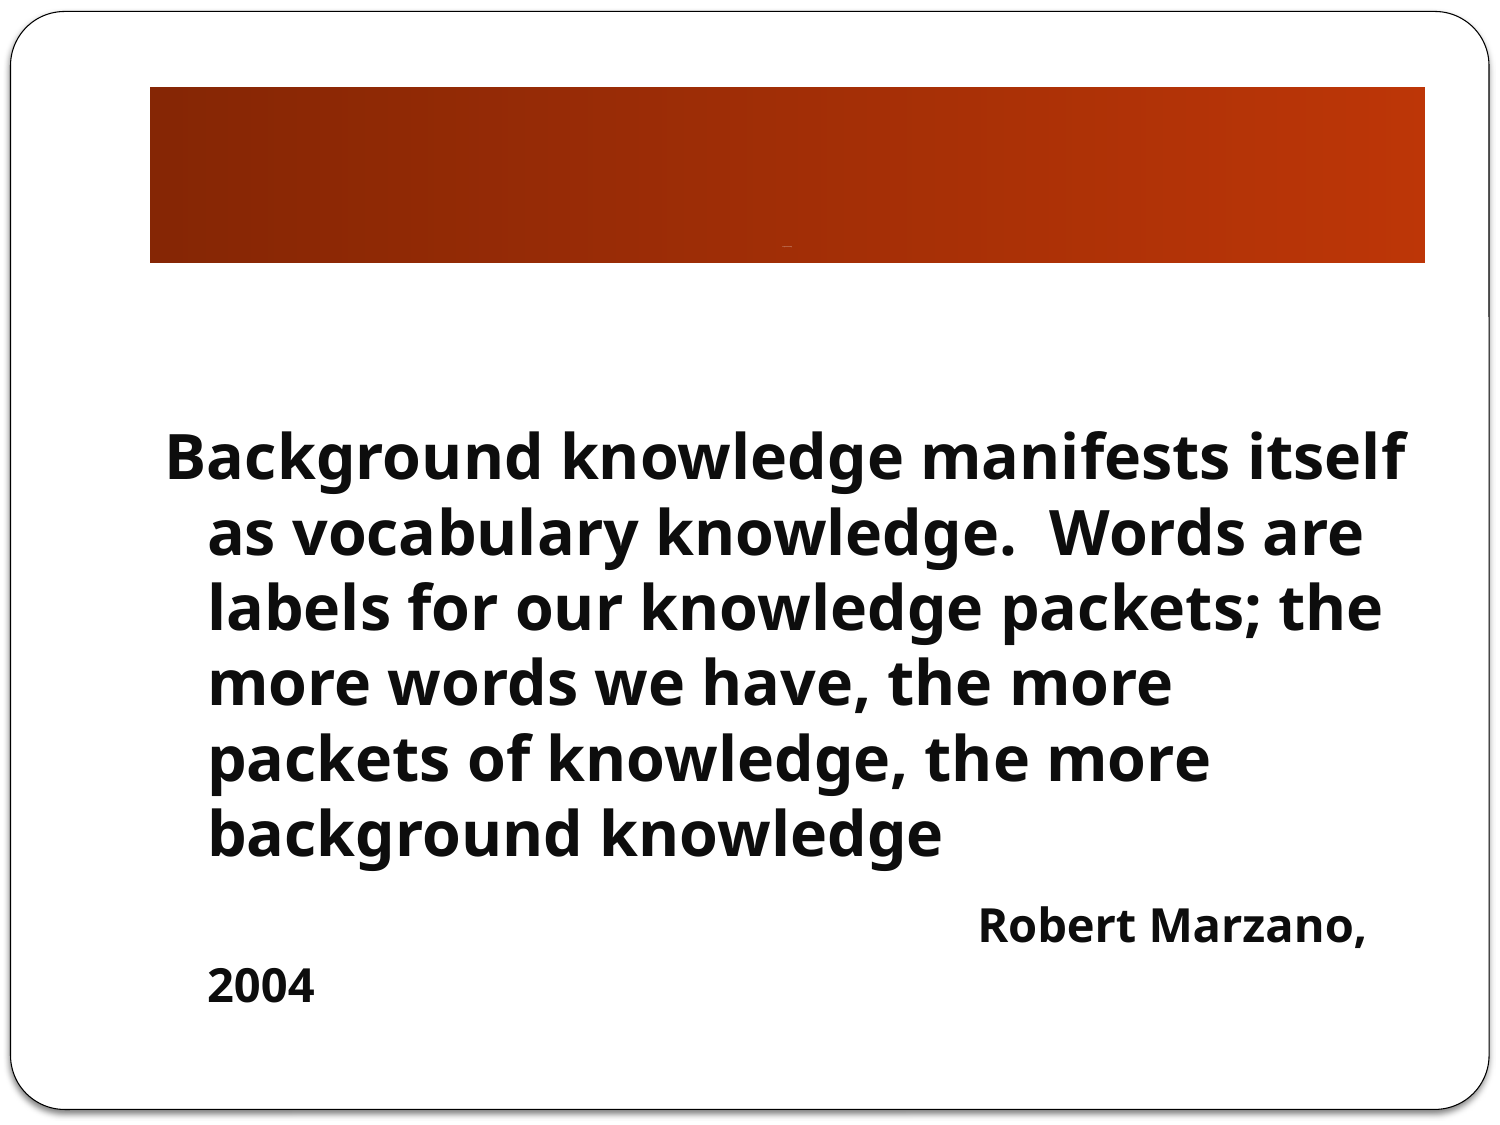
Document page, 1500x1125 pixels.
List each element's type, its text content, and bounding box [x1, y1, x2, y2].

list Background knowledge manifests itself as vocabulary knowledge. Words are labels for our knowledge packets; the more words we have, the more packets of knowledge, the more background knowledge Robert Marzano, 2004 [150, 337, 1425, 1025]
title Background Knowledge [150, 87, 1425, 263]
